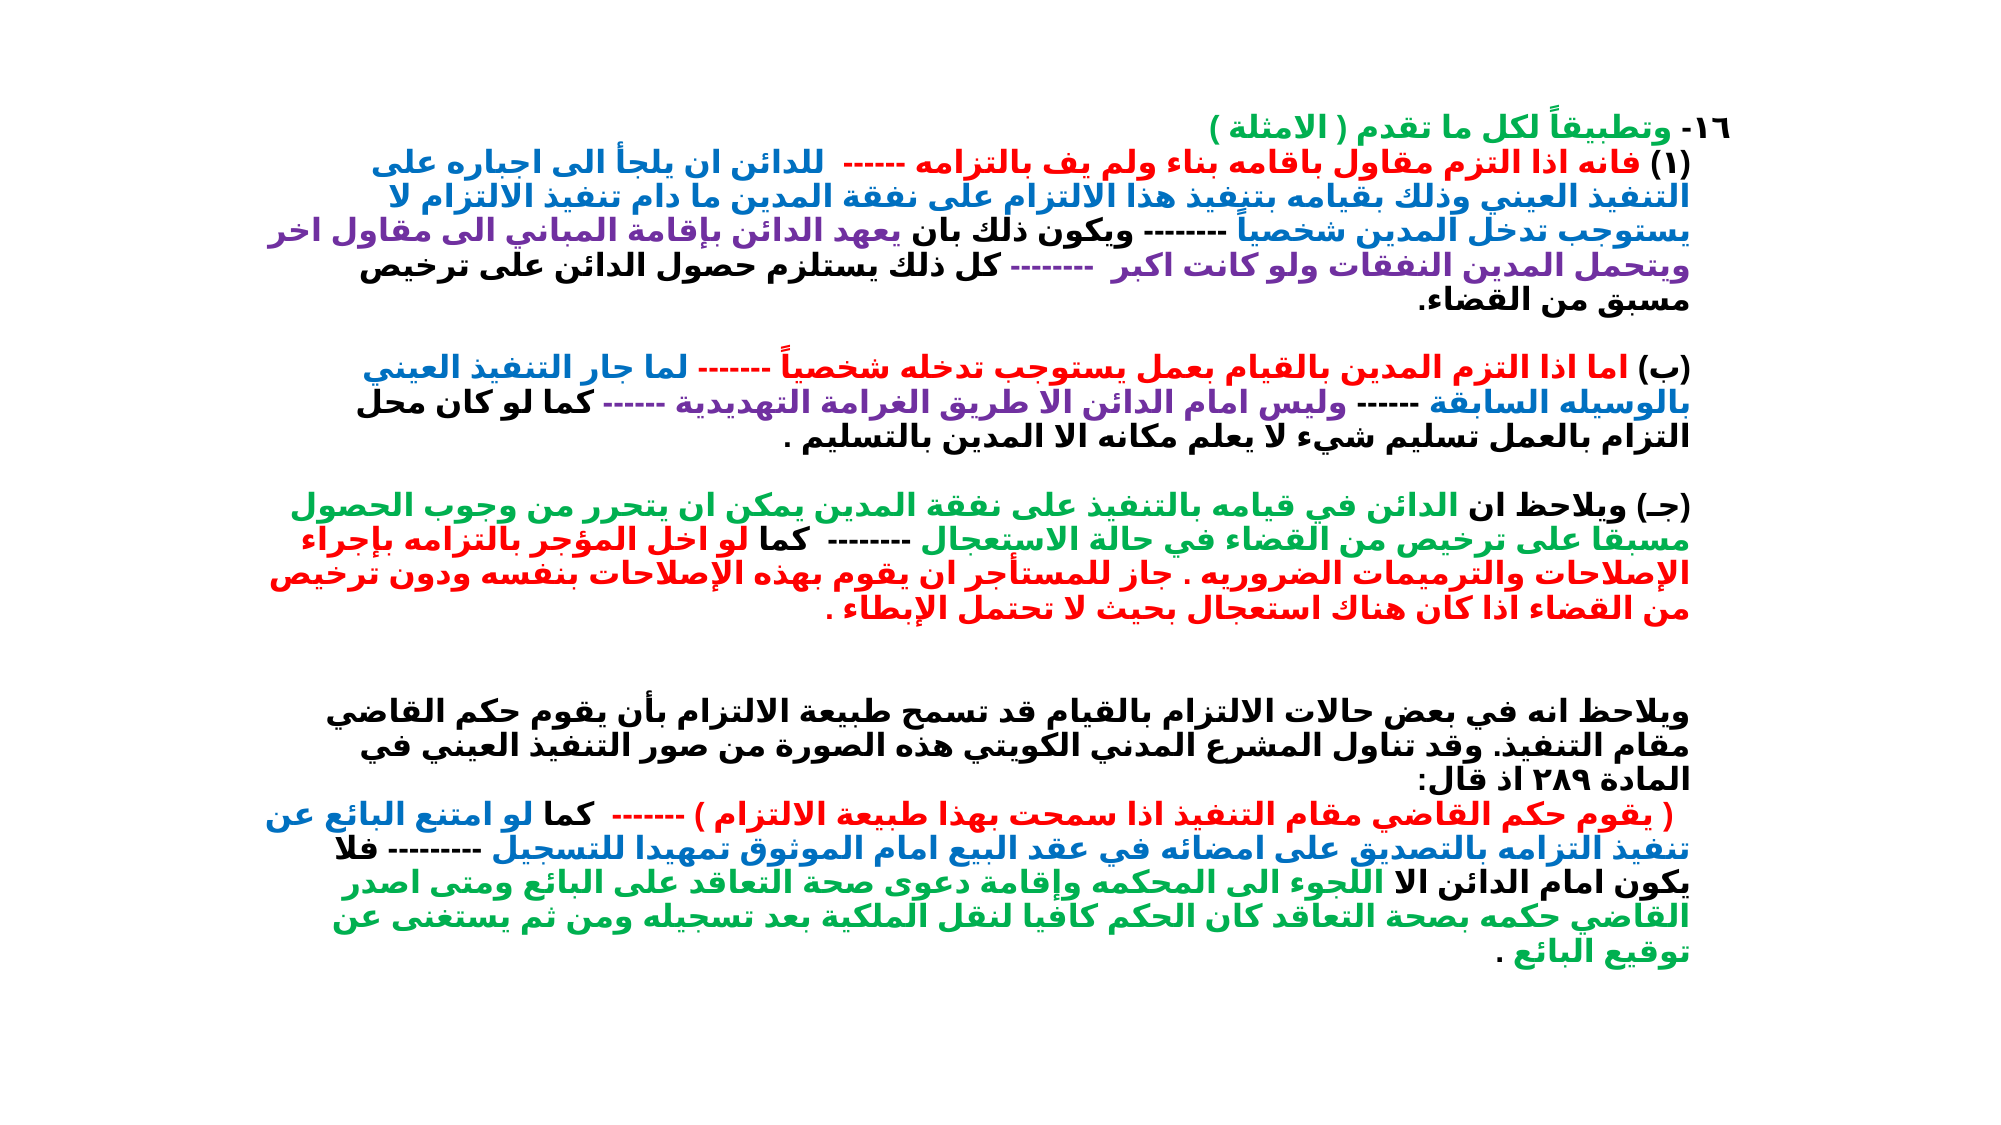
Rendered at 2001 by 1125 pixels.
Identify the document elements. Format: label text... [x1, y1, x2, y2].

title ١٦- وتطبيقاً لكل ما تقدم ( الامثلة ) (١) فانه اذا التزم مقاول باقامه بناء ولم يف بالتزامه ------ للدائن ان يلجأ الى اجباره على التنفيذ العيني وذلك بقيامه بتنفيذ هذا الالتزام على نفقة المدين ما دام تنفيذ الالتزام لا يستوجب تدخل المدين شخصياً -------- ويكون ذلك بان يعهد الدائن بإقامة المباني الى مقاول اخر ويتحمل المدين النفقات ولو كانت اكبر -------- كل ذلك يستلزم حصول الدائن على ترخيص مسبق من القضاء. (ب) اما اذا التزم المدين بالقيام بعمل يستوجب تدخله شخصياً ------- لما جار التنفيذ العيني بالوسيله السابقة ------ وليس امام الدائن الا طريق الغرامة التهديدية ------ كما لو كان محل التزام بالعمل تسليم شيء لا يعلم مكانه الا المدين بالتسليم . (جـ) ويلاحظ ان الدائن في قيامه بالتنفيذ على نفقة المدين يمكن ان يتحرر من وجوب الحصول مسبقا على ترخيص من القضاء في حالة الاستعجال -------- كما لو اخل المؤجر بالتزامه بإجراء الإصلاحات والترميمات الضروريه . جاز للمستأجر ان يقوم بهذه الإصلاحات بنفسه ودون ترخيص من القضاء اذا كان هناك استعجال بحيث لا تحتمل الإبطاء . ويلاحظ انه في بعض حالات الالتزام بالقيام قد تسمح طبيعة الالتزام بأن يقوم حكم القاضي مقام التنفيذ. وقد تناول المشرع المدني الكويتي هذه الصورة من صور التنفيذ العيني في المادة ٢٨٩ اذ قال: ( يقوم حكم القاضي مقام التنفيذ اذا سمحت بهذا طبيعة الالتزام ) ------- كما لو امتنع البائع عن تنفيذ التزامه بالتصديق على امضائه في عقد البيع امام الموثوق تمهيدا للتسجيل --------- فلا يكون امام الدائن الا اللجوء الى المحكمه وإقامة دعوى صحة التعاقد على البائع ومتى اصدر القاضي حكمه بصحة التعاقد كان الحكم كافيا لنقل الملكية بعد تسجيله ومن ثم يستغنى عن توقيع البائع . [245, 98, 1746, 1015]
